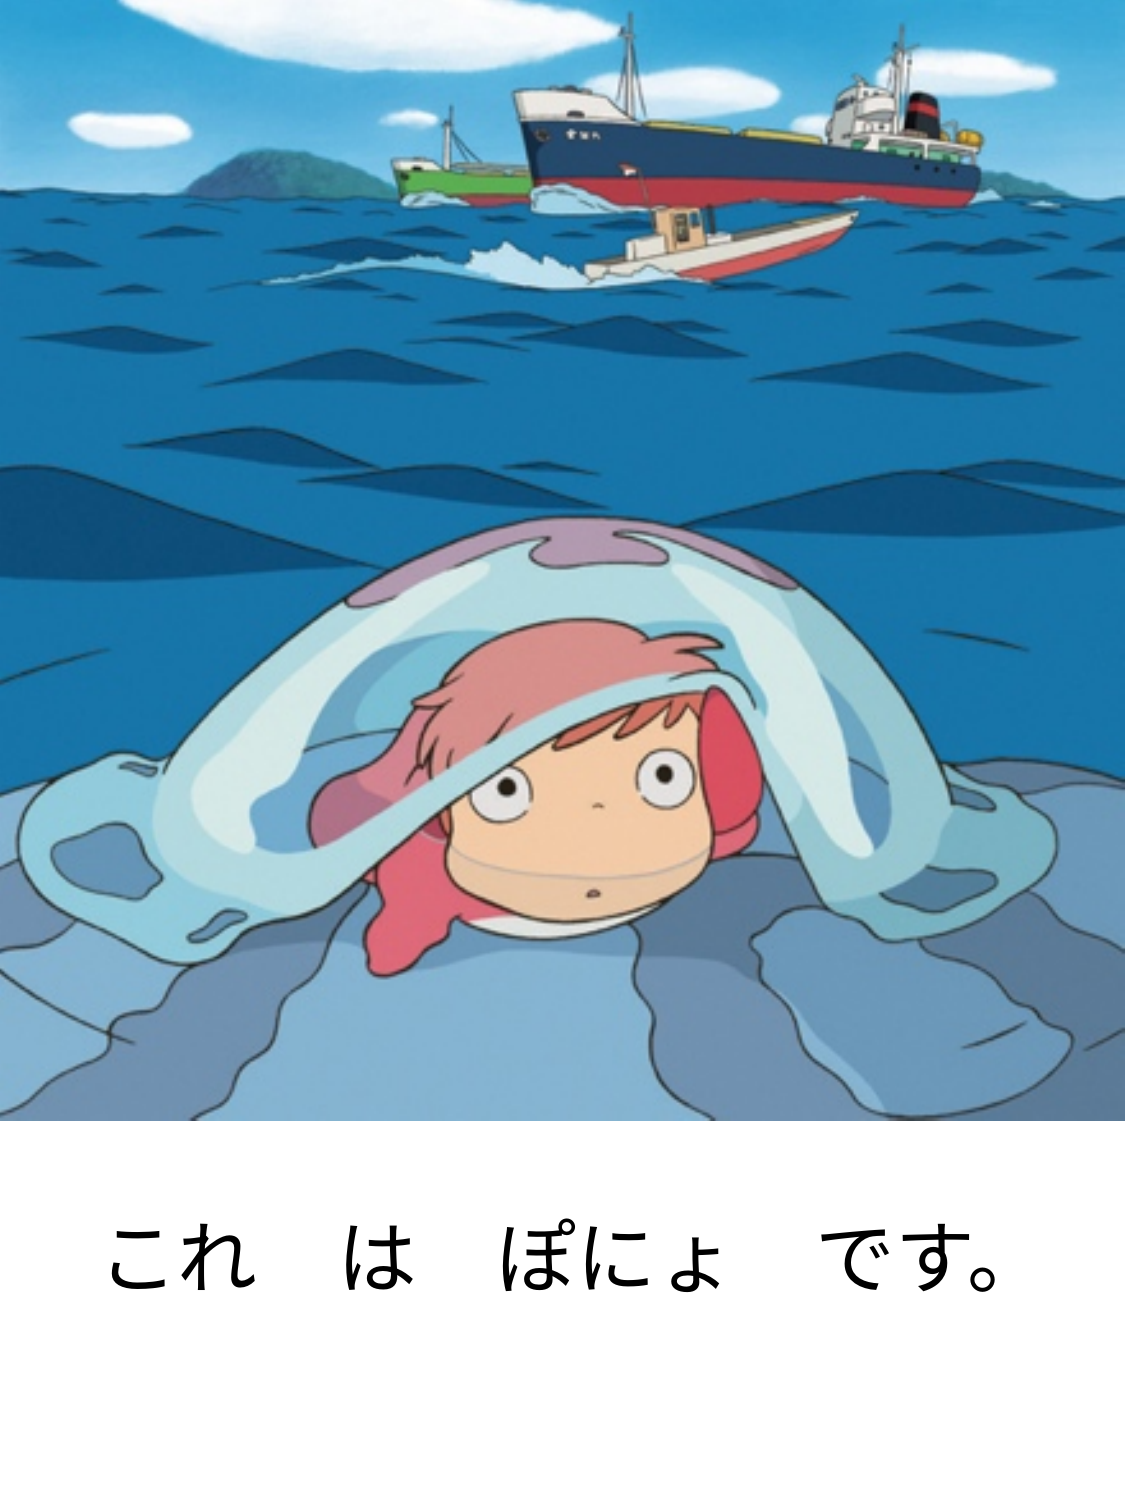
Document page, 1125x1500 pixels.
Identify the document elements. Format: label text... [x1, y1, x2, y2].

picture [0, 0, 1125, 1121]
list これ は ぽにょ です。 [50, 1130, 1016, 1317]
